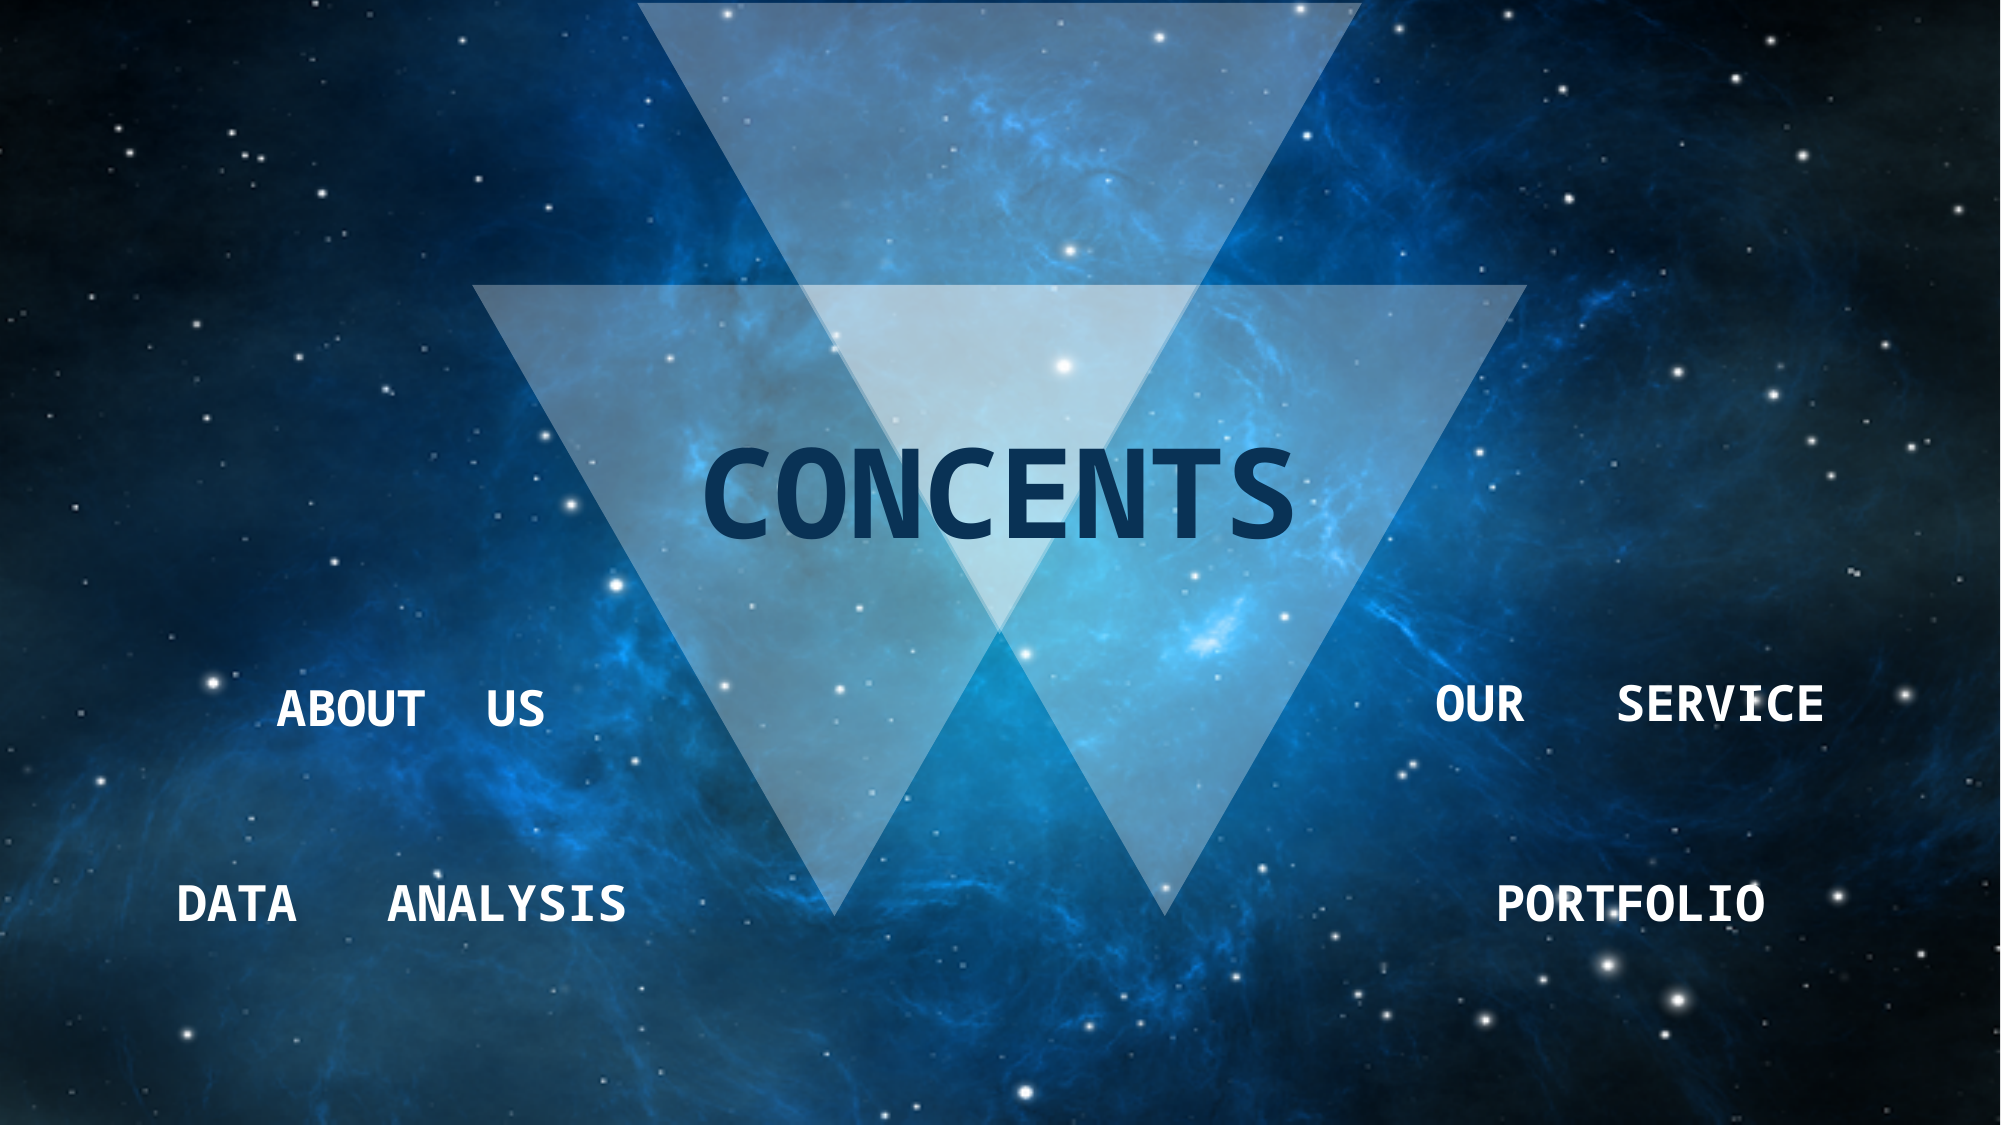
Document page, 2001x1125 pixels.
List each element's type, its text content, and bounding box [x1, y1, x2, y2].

text_box [472, 284, 999, 917]
text_box PORTFOLIO [1480, 864, 1781, 940]
picture [0, 0, 2001, 1125]
text_box [637, 2, 1362, 284]
text_box DATA ANALYSIS [162, 864, 642, 940]
text_box ABOUT US [261, 668, 561, 744]
text_box [802, 284, 1528, 917]
text_box CONCENTS [684, 405, 1315, 571]
text_box OUR SERVICE [1420, 664, 1841, 740]
